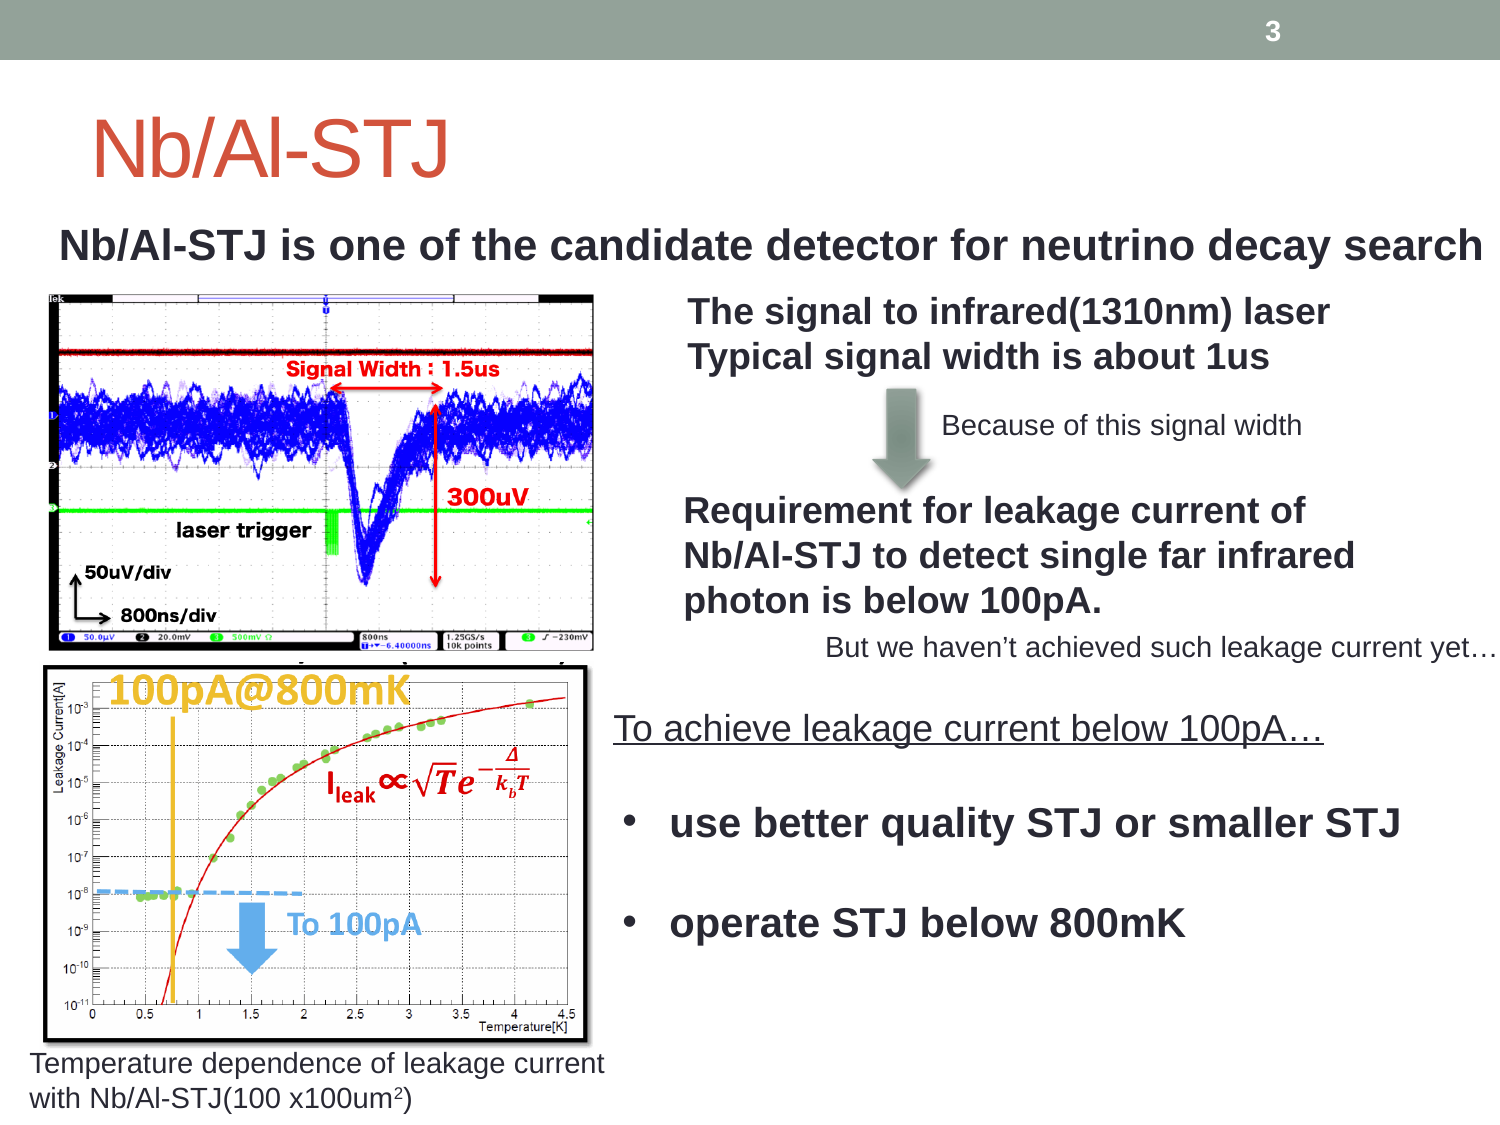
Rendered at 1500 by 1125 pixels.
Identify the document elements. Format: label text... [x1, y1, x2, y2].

title Nb/Al-STJ [75, 62, 1425, 209]
picture [38, 661, 595, 1051]
text_box Temperature dependence of leakage current with Nb/Al-STJ(100 x100um2) [14, 1036, 765, 1122]
text_box [872, 388, 931, 489]
text_box use better quality STJ or smaller STJ operate STJ below 800mK [607, 788, 1417, 953]
text_box Requirement for leakage current of Nb/Al-STJ to detect single far infrared photon is below 100pA. [668, 478, 1419, 629]
text_box Because of this signal width [926, 399, 1327, 449]
text_box To achieve leakage current below 100pA… [602, 696, 1340, 756]
text_box The signal to infrared(1310nm) laser Typical signal width is about 1us [672, 280, 1347, 385]
picture [48, 293, 595, 651]
text_box Nb/Al-STJ is one of the candidate detector for neutrino decay search [43, 209, 1500, 277]
slide_number 3 [1250, 3, 1425, 57]
text_box But we haven’t achieved such leakage current yet… [810, 620, 1500, 671]
